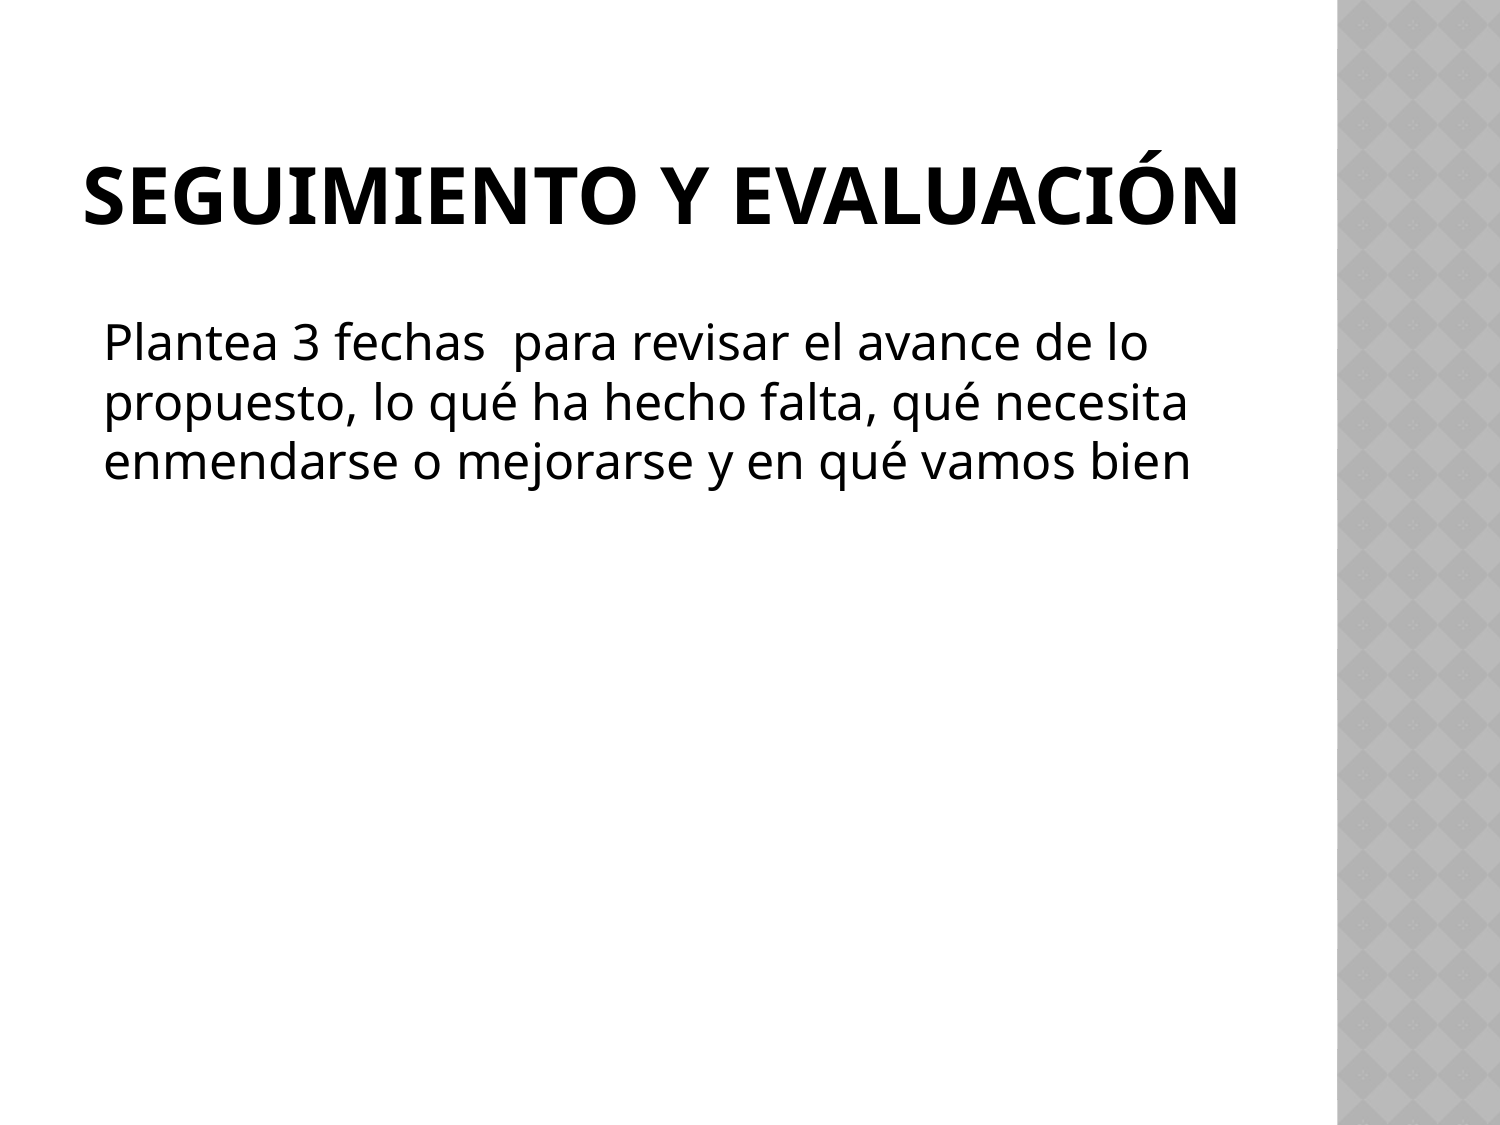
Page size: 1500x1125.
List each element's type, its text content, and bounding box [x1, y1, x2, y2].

text_box Plantea 3 fechas para revisar el avance de lo propuesto, lo qué ha hecho falta, qué necesita enmendarse o mejorarse y en qué vamos bien [88, 302, 1270, 498]
title SEGUIMIENTO Y EVALUACIÓN [75, 137, 1263, 240]
